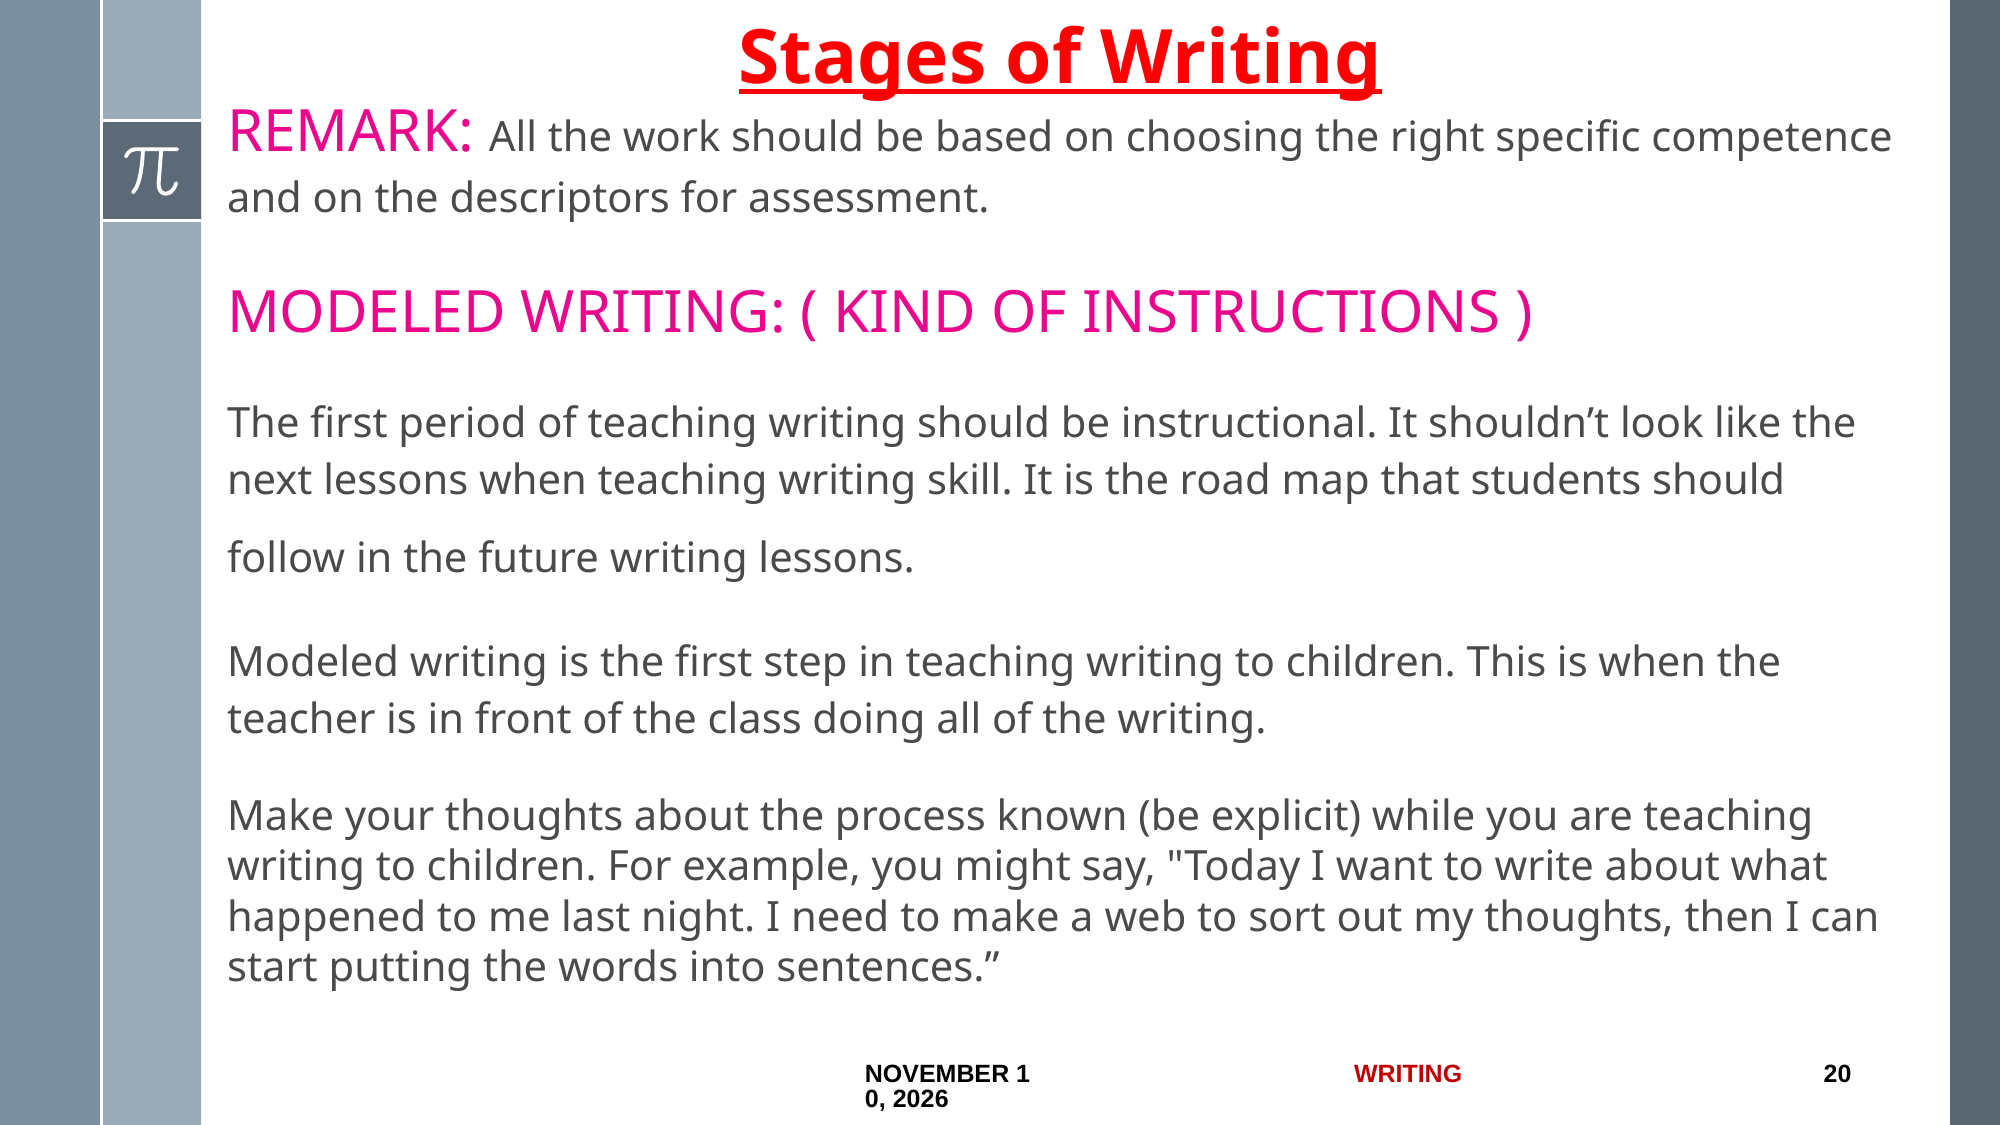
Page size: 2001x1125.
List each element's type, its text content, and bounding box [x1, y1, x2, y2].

footer Writing [1082, 1042, 1735, 1103]
text_box Stages of Writing [354, 0, 1767, 106]
text_box Remark: All the work should be based on choosing the right specific competence and on the descriptors for assessment. Modeled Writing: ( kind of instructions ) The first period of teaching writing should be instructional. It shouldn’t look like the next lessons when teaching writing skill. It is the road map that students should follow in the future writing lessons. Modeled writing is the first step in teaching writing to children. This is when the teacher is in front of the class doing all of the writing. Make your thoughts about the process known (be explicit) while you are teaching writing to children. For example, you might say, "Today I want to write about what happened to me last night. I need to make a web to sort out my thoughts, then I can start putting the words into sentences.” [212, 75, 1925, 1078]
slide_number 20 [1766, 1042, 1867, 1103]
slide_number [849, 1042, 1050, 1103]
